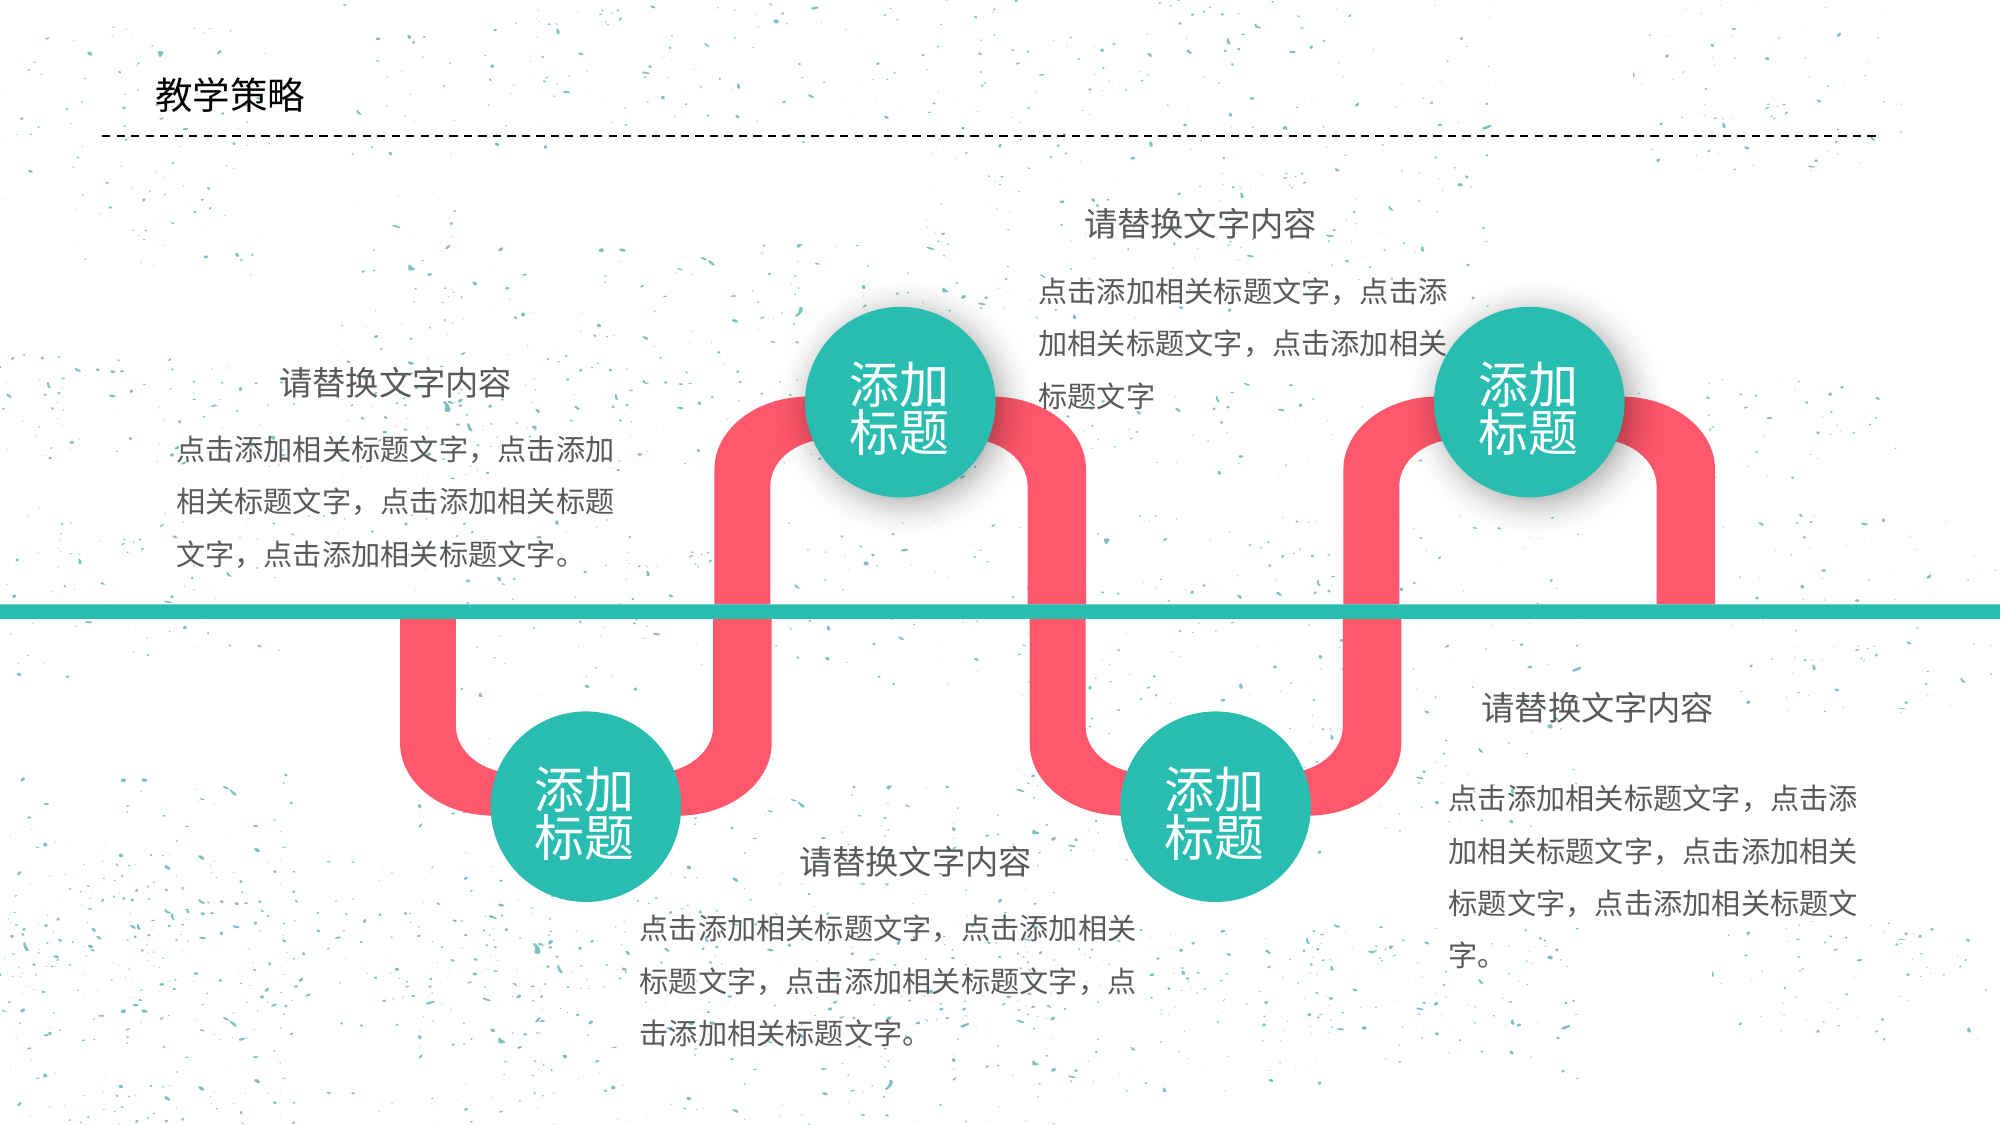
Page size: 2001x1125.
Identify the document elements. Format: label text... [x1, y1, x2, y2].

picture [0, 0, 2000, 195]
text_box 教学策略 [140, 64, 321, 125]
picture [0, 1061, 2000, 1125]
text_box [0, 195, 2000, 1061]
